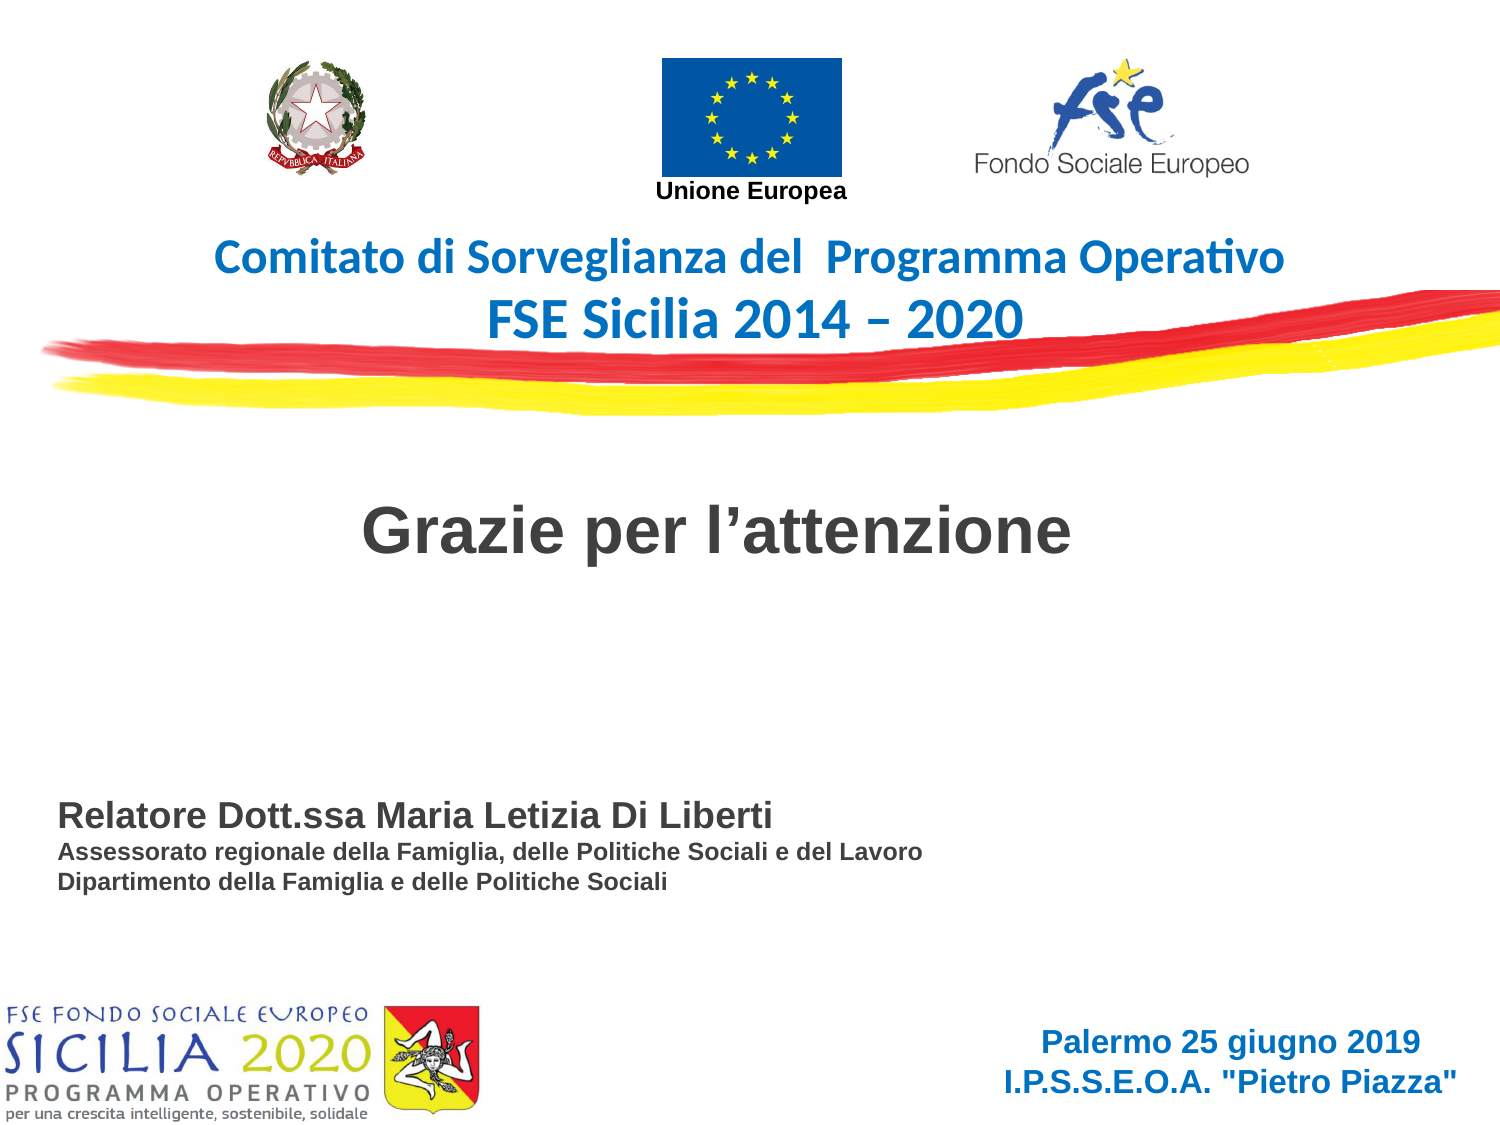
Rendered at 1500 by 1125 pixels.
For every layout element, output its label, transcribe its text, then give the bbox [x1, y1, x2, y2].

picture [0, 998, 497, 1124]
picture [229, 54, 1261, 231]
picture [0, 290, 1500, 421]
text_box Palermo 25 giugno 2019 I.P.S.S.E.O.A. "Pietro Piazza" [962, 1012, 1500, 1108]
text_box Comitato di Sorveglianza del Programma Operativo FSE Sicilia 2014 – 2020 [41, 160, 1471, 289]
text_box Grazie per l’attenzione [265, 479, 1187, 635]
text_box Relatore Dott.ssa Maria Letizia Di Liberti Assessorato regionale della Famiglia, delle Politiche Sociali e del Lavoro Dipartimento della Famiglia e delle Politiche Sociali [42, 783, 941, 904]
